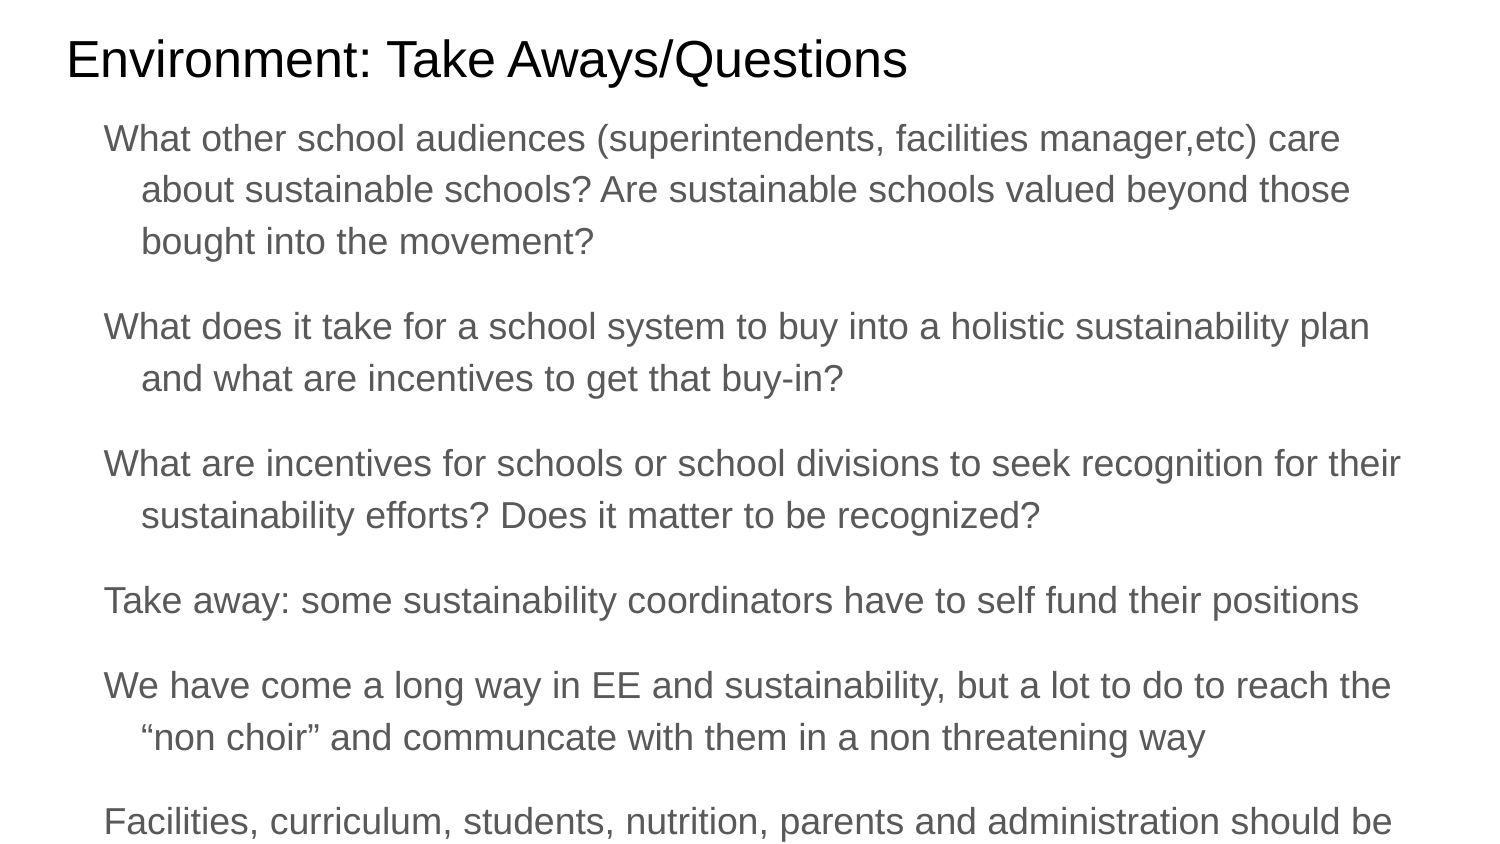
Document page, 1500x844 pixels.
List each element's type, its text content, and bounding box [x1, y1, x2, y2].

title Environment: Take Aways/Questions [51, 10, 1449, 91]
list What other school audiences (superintendents, facilities manager,etc) care about sustainable schools? Are sustainable schools valued beyond those bought into the movement? What does it take for a school system to buy into a holistic sustainability plan and what are incentives to get that buy-in? What are incentives for schools or school divisions to seek recognition for their sustainability efforts? Does it matter to be recognized? Take away: some sustainability coordinators have to self fund their positions We have come a long way in EE and sustainability, but a lot to do to reach the “non choir” and communcate with them in a non threatening way Facilities, curriculum, students, nutrition, parents and administration should be “horizontal” i.e. at the same table with the same voice in regards to school sustainability Cost savings is impressive, why aren’t more schools doing this? [51, 91, 1449, 653]
